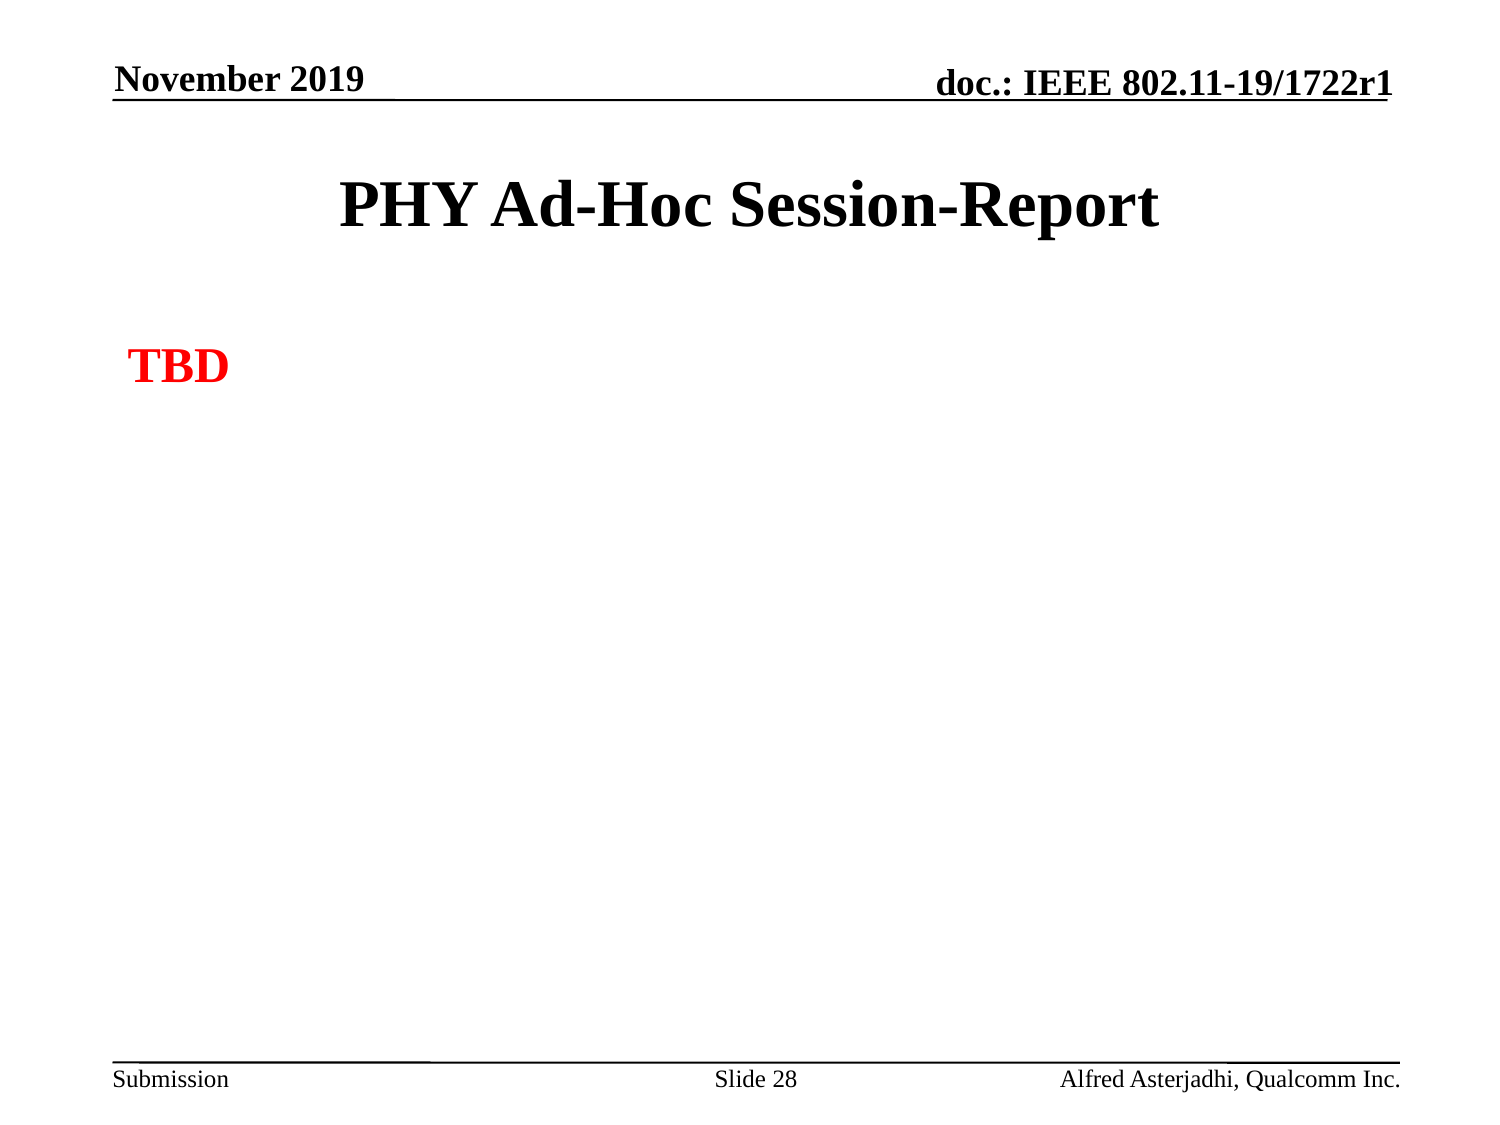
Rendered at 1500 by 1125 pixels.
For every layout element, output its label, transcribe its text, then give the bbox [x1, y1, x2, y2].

footer Alfred Asterjadhi, Qualcomm Inc. [878, 1061, 1402, 1093]
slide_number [114, 54, 423, 100]
title PHY Ad-Hoc Session-Report [112, 112, 1388, 288]
list TBD [112, 324, 1388, 1000]
slide_number Slide 28 [712, 1061, 800, 1123]
